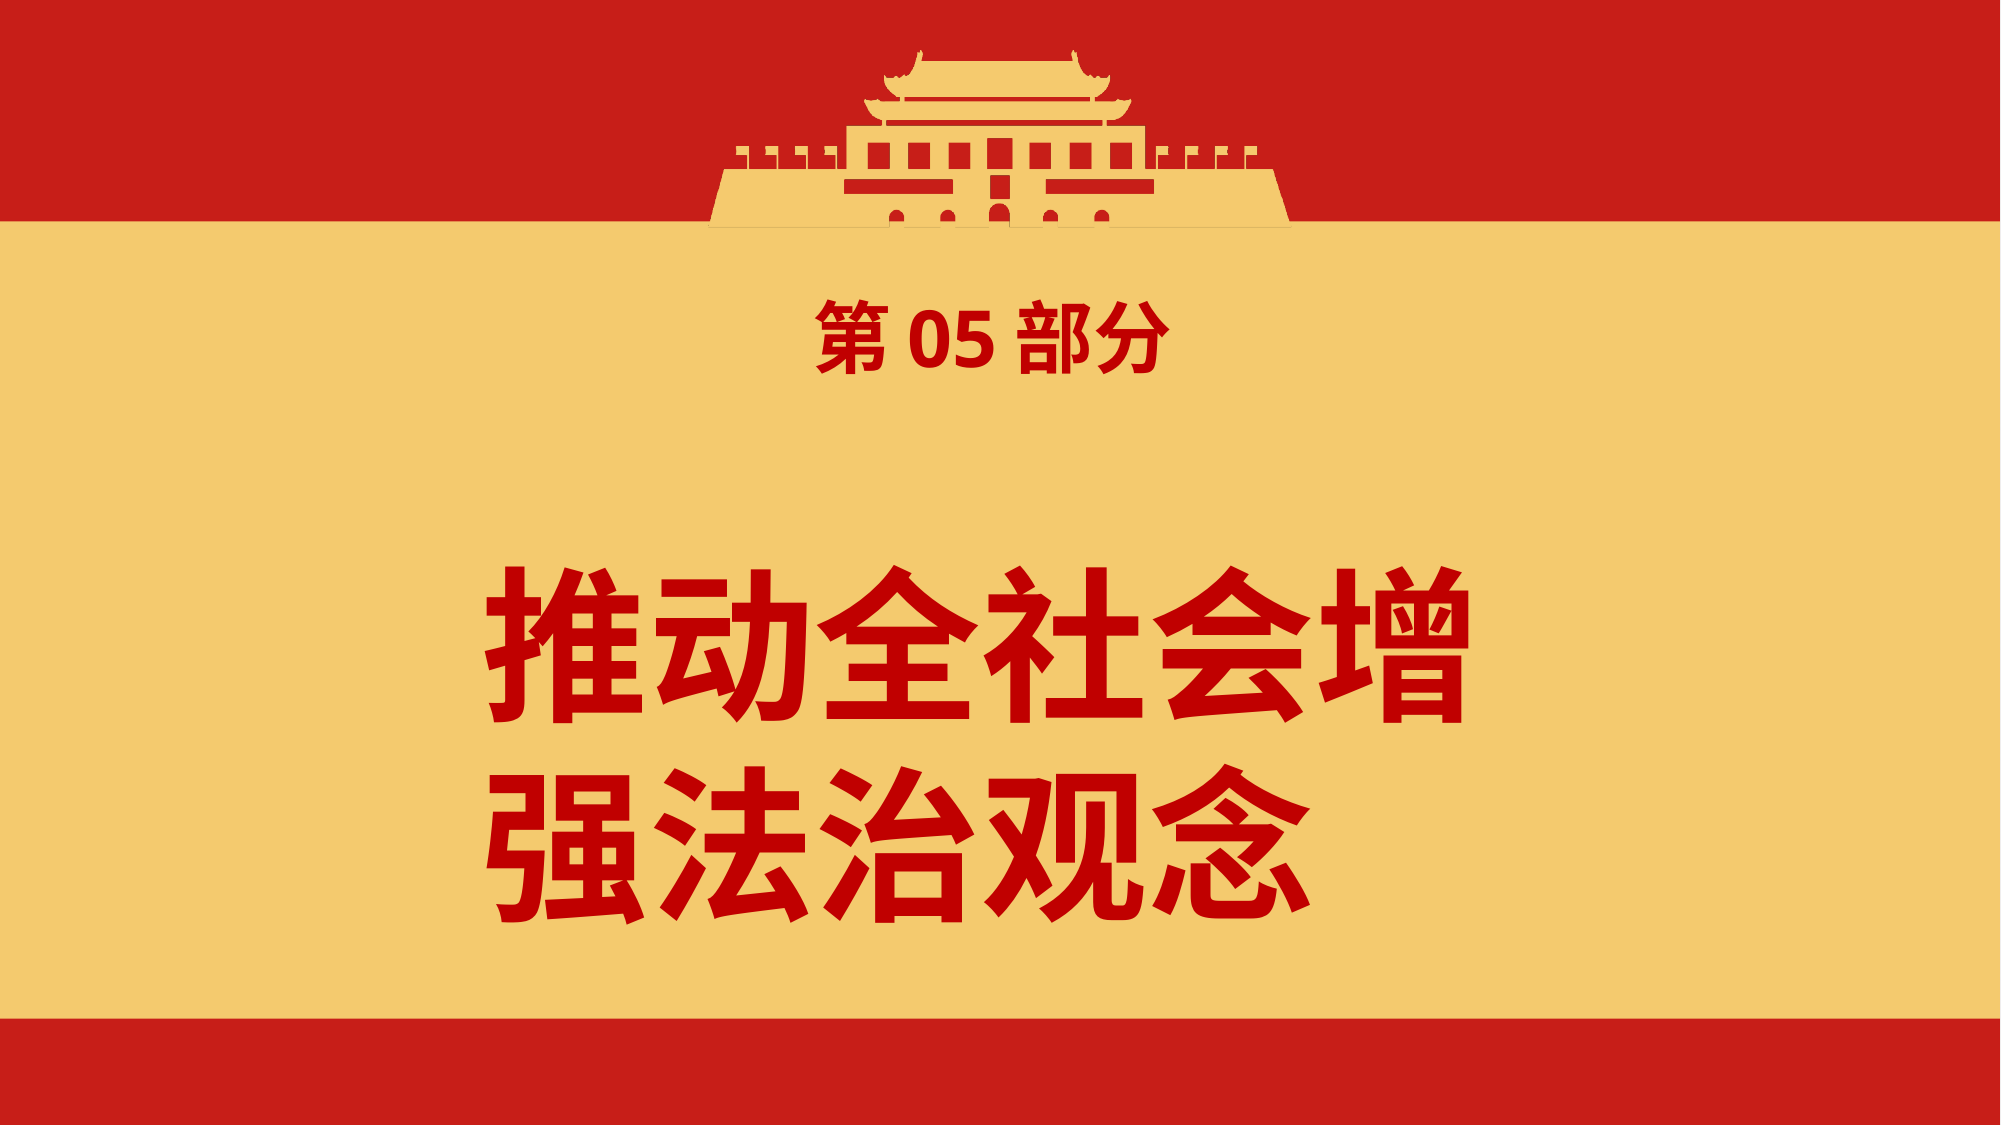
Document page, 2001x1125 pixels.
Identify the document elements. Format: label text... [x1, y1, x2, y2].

picture [676, 0, 1324, 327]
list 推动全社会增强法治观念 [466, 534, 1534, 836]
title 第05部分 [797, 291, 1203, 470]
